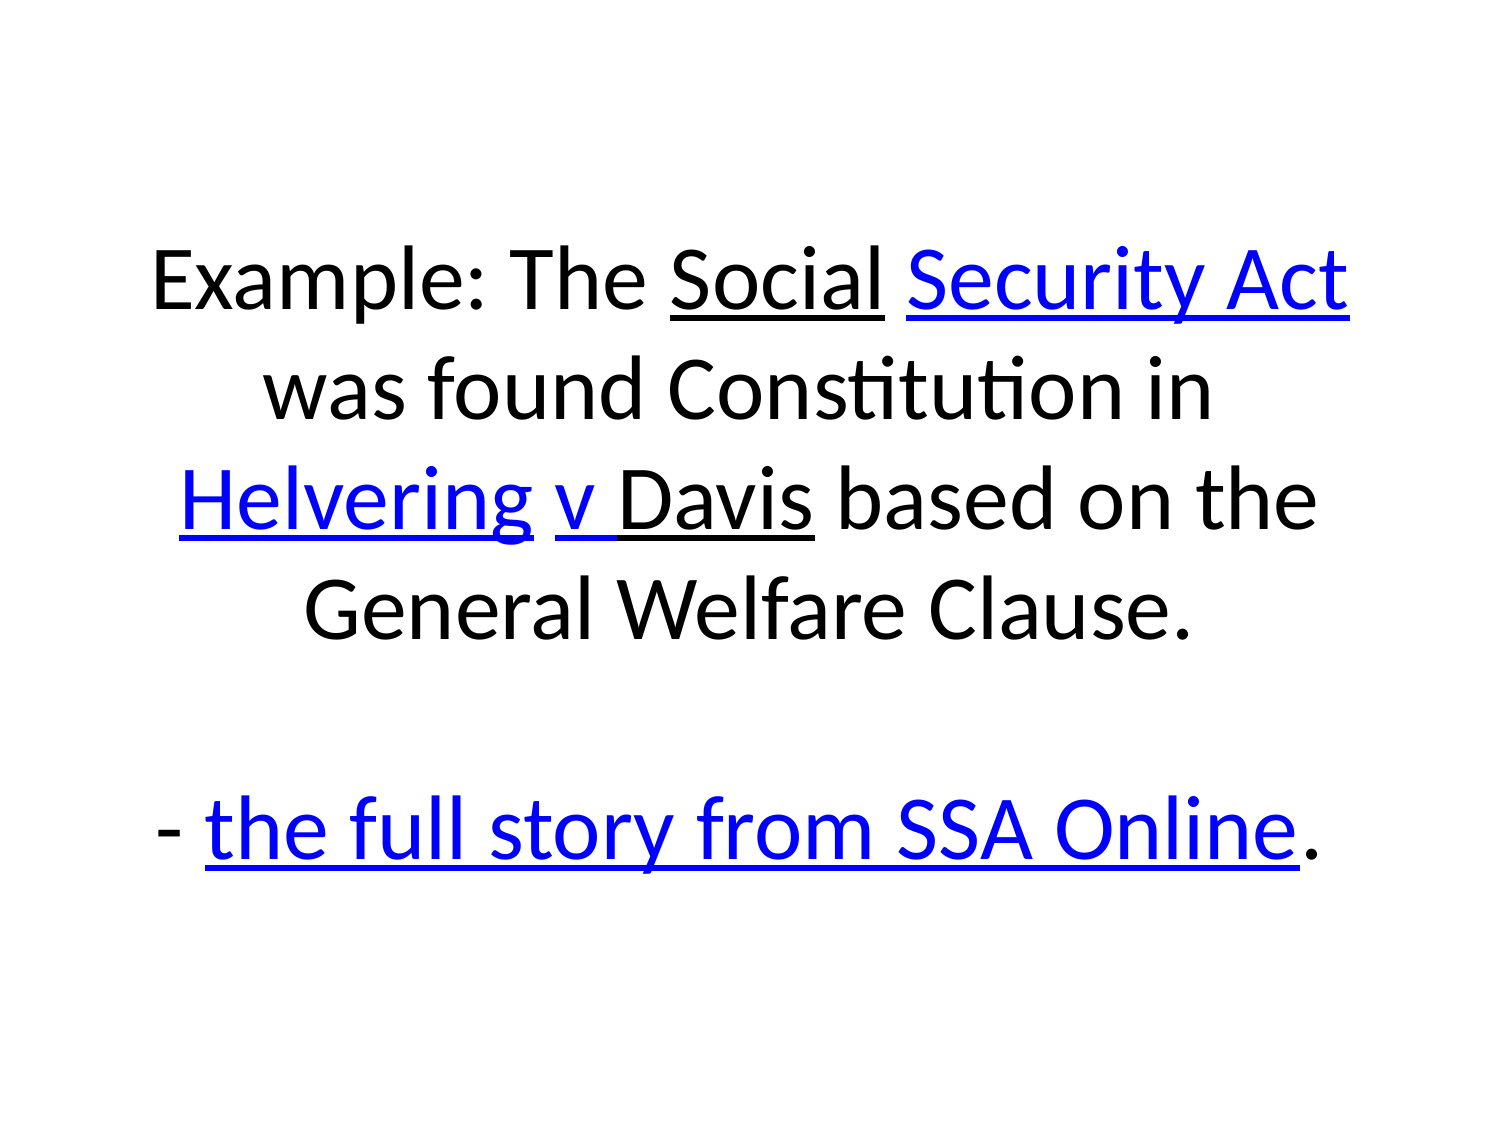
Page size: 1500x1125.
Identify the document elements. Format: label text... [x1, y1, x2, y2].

title Example: The Social Security Act was found Constitution in Helvering v Davis based on the General Welfare Clause. - the full story from SSA Online. [74, 44, 1426, 1051]
